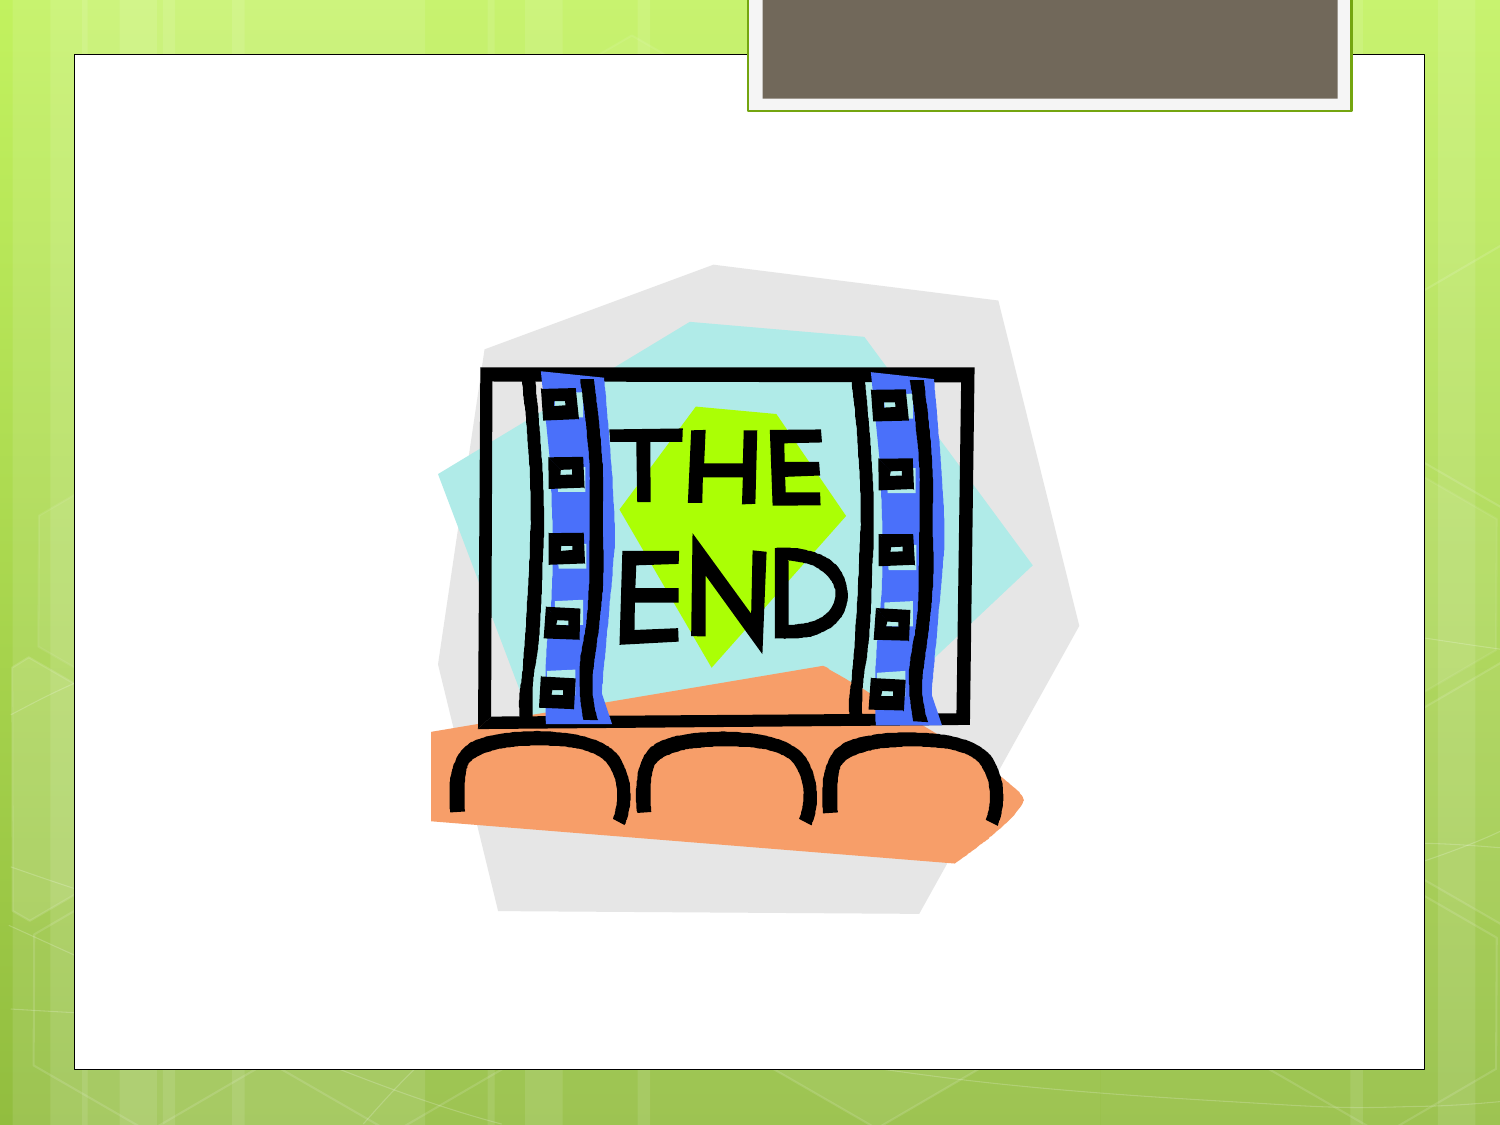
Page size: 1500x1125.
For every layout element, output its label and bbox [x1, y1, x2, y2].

picture [430, 255, 1089, 924]
